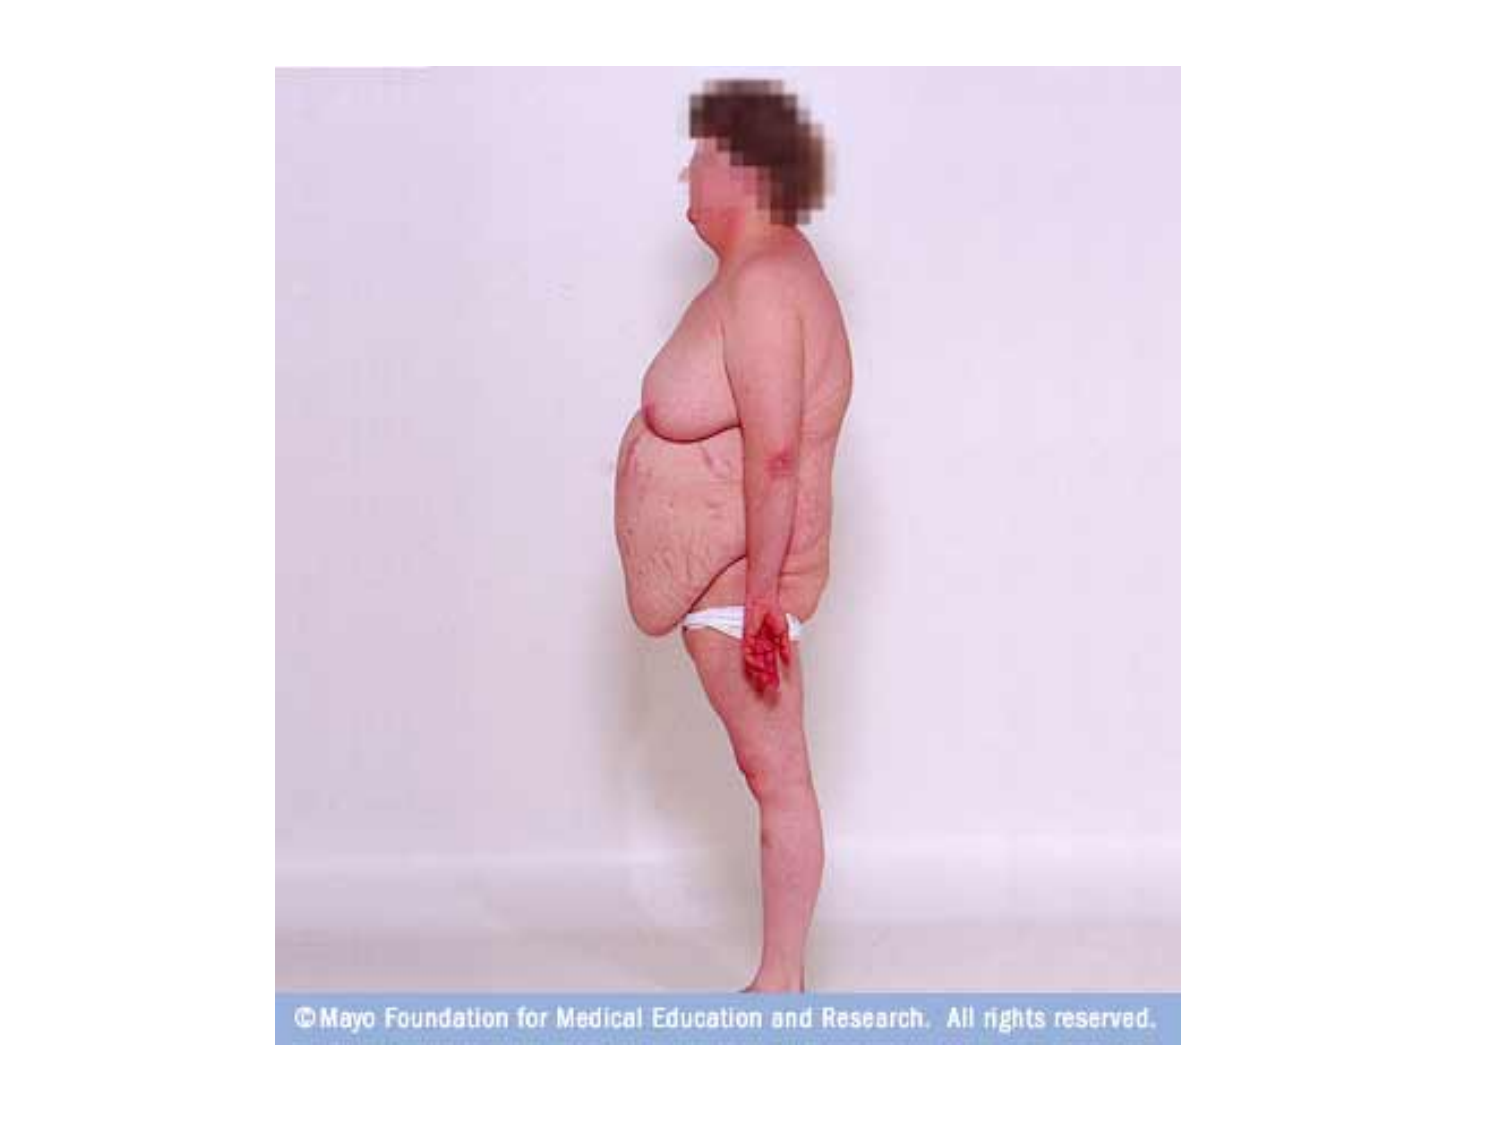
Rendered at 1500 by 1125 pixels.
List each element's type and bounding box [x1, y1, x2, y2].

picture [274, 65, 1181, 1045]
